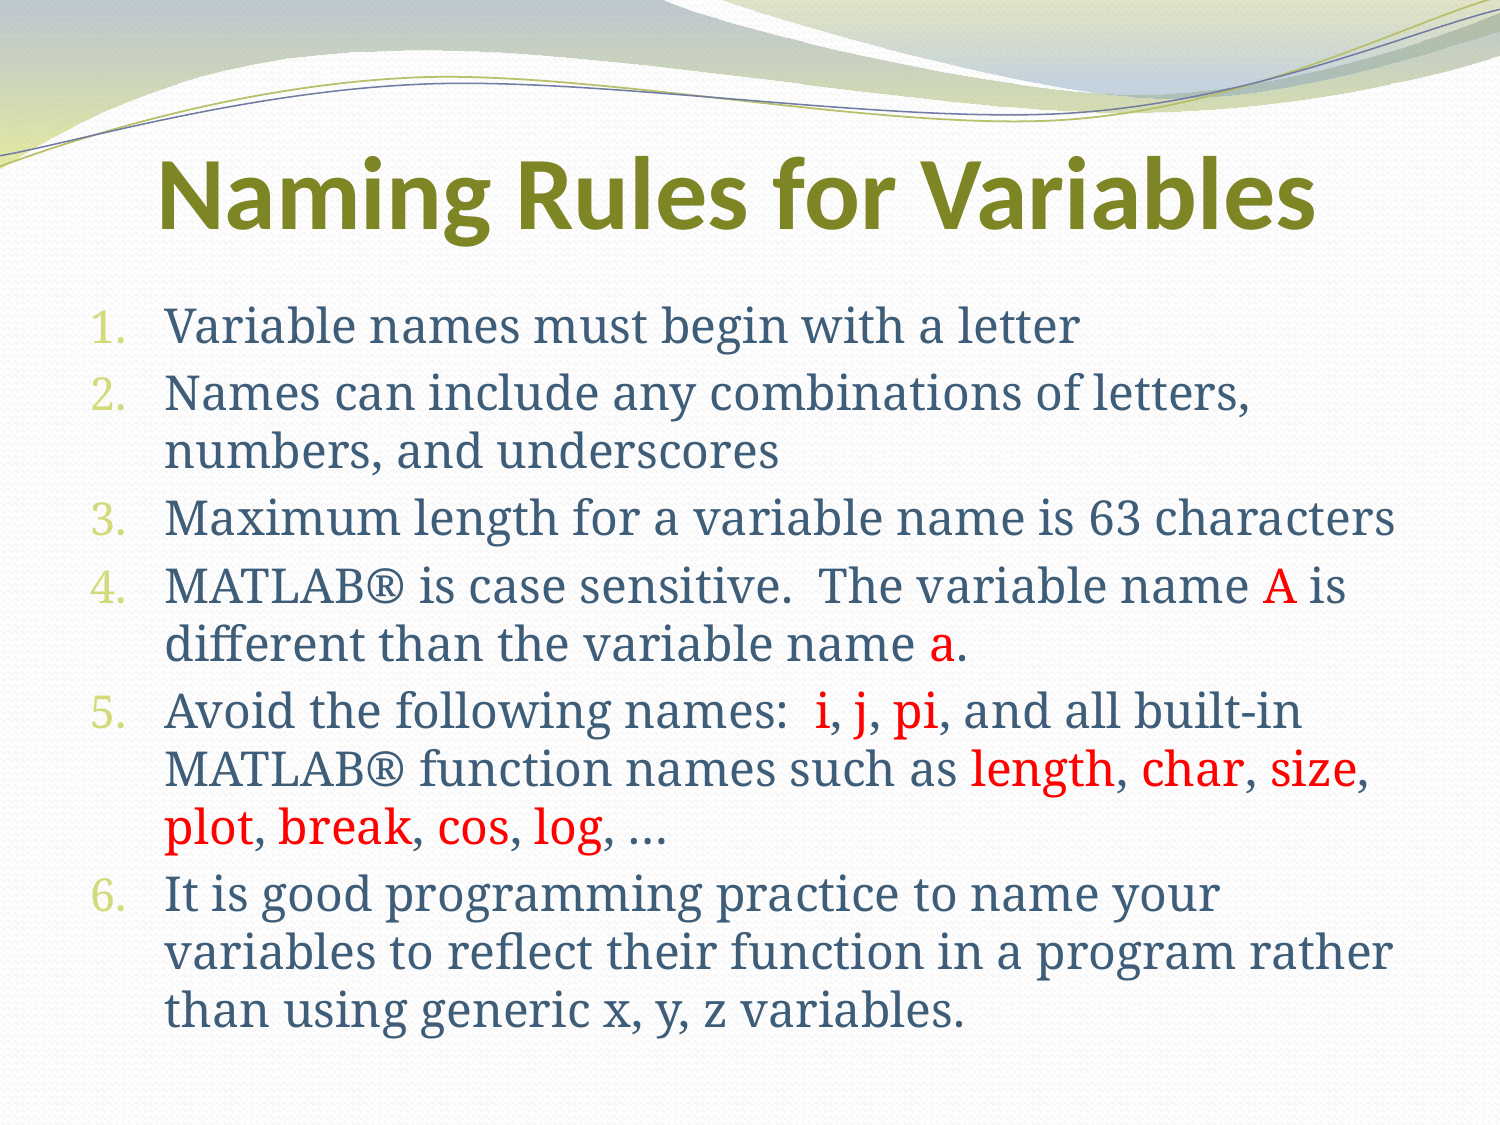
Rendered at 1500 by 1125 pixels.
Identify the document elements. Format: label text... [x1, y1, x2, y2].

list Variable names must begin with a letter Names can include any combinations of letters, numbers, and underscores Maximum length for a variable name is 63 characters MATLAB® is case sensitive. The variable name A is different than the variable name a. Avoid the following names: i, j, pi, and all built-in MATLAB® function names such as length, char, size, plot, break, cos, log, … It is good programming practice to name your variables to reflect their function in a program rather than using generic x, y, z variables. [75, 287, 1425, 1075]
title Naming Rules for Variables [62, 62, 1413, 250]
